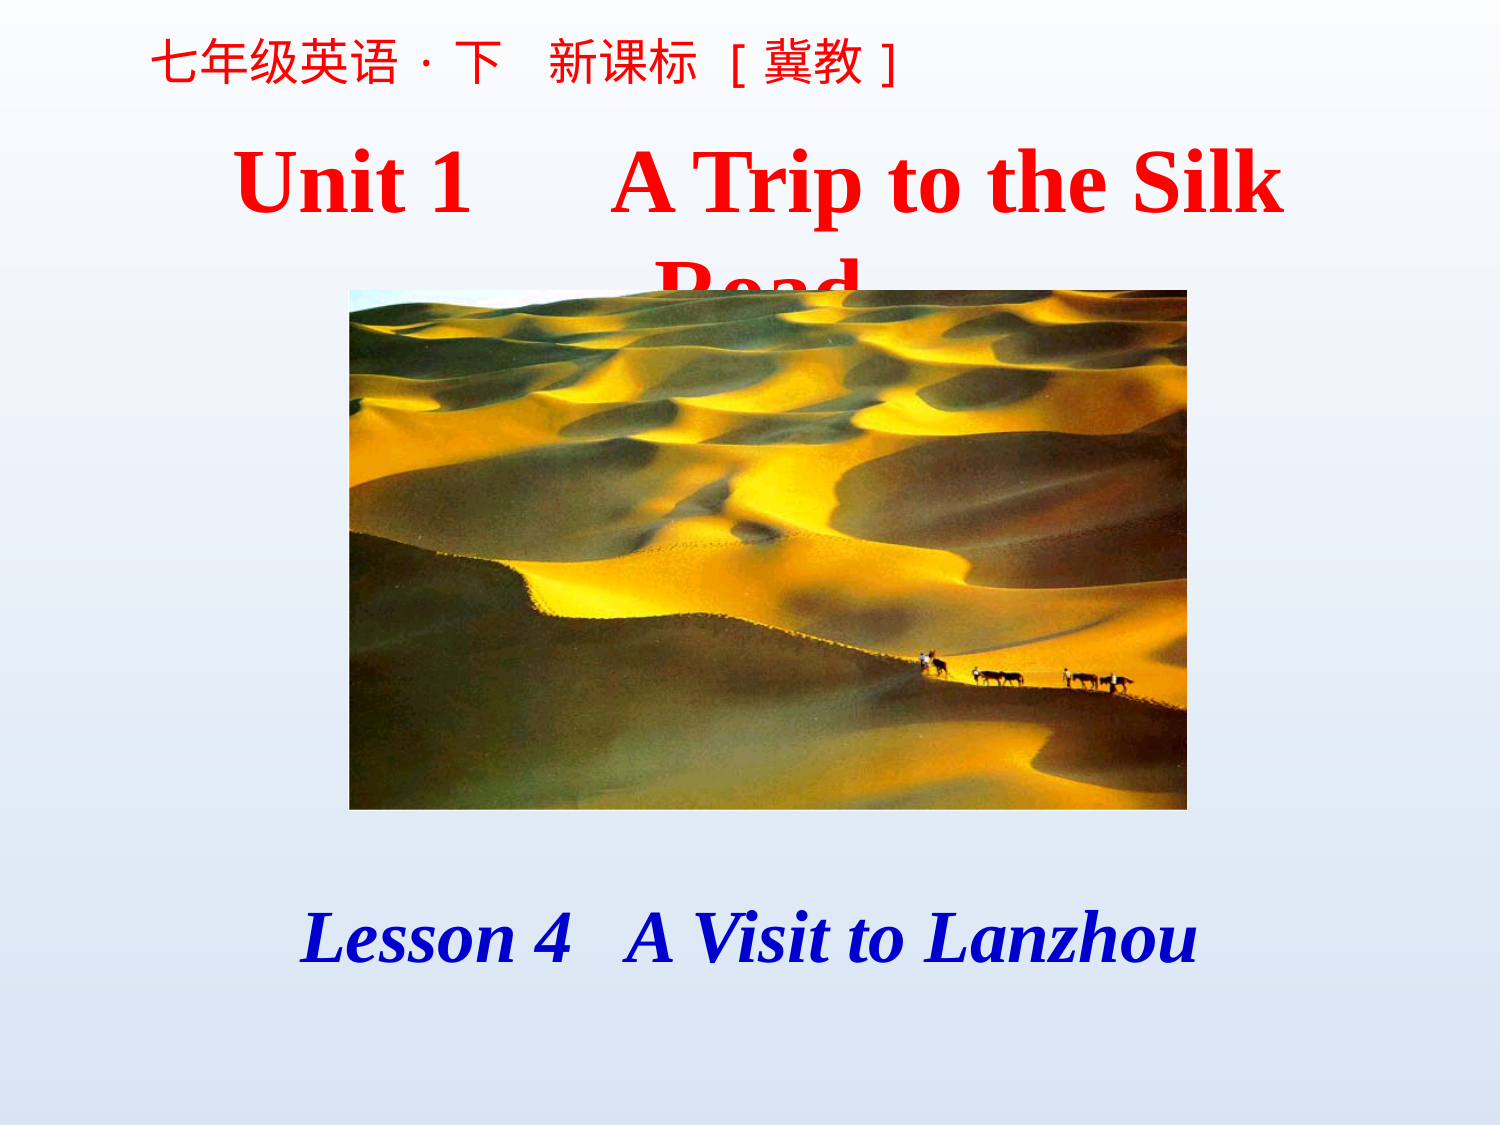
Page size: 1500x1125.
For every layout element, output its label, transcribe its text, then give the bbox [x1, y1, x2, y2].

text_box 七年级英语·下 新课标 [冀教] [0, 23, 1055, 99]
text_box Lesson 4 A Visit to Lanzhou [0, 791, 1500, 985]
text_box Unit 1 A Trip to the Silk Road [112, 113, 1406, 349]
picture [348, 290, 1188, 811]
